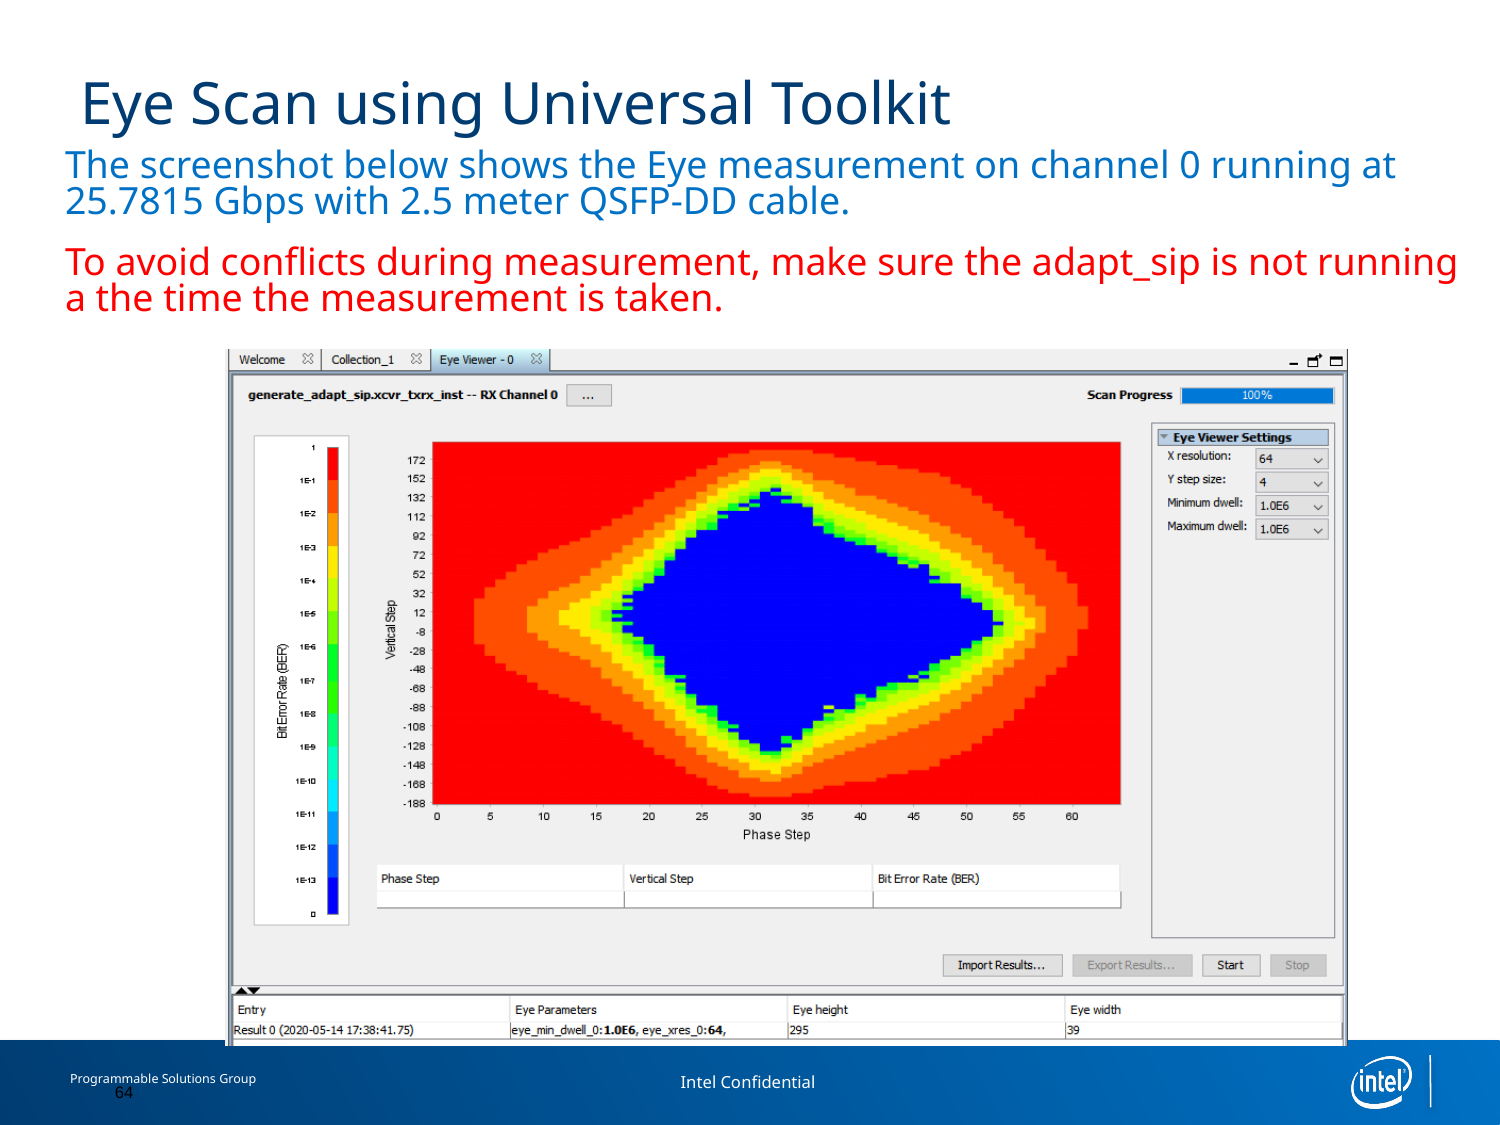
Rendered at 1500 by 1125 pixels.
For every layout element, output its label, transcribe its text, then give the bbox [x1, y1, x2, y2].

picture [1351, 1056, 1412, 1109]
picture [224, 349, 1348, 1046]
slide_number 64 [19, 1069, 134, 1116]
title Eye Scan using Universal Toolkit [80, 65, 1458, 149]
list The screenshot below shows the Eye measurement on channel 0 running at 25.7815 Gbps with 2.5 meter QSFP-DD cable. To avoid conflicts during measurement, make sure the adapt_sip is not running a the time the measurement is taken. [64, 149, 1460, 975]
